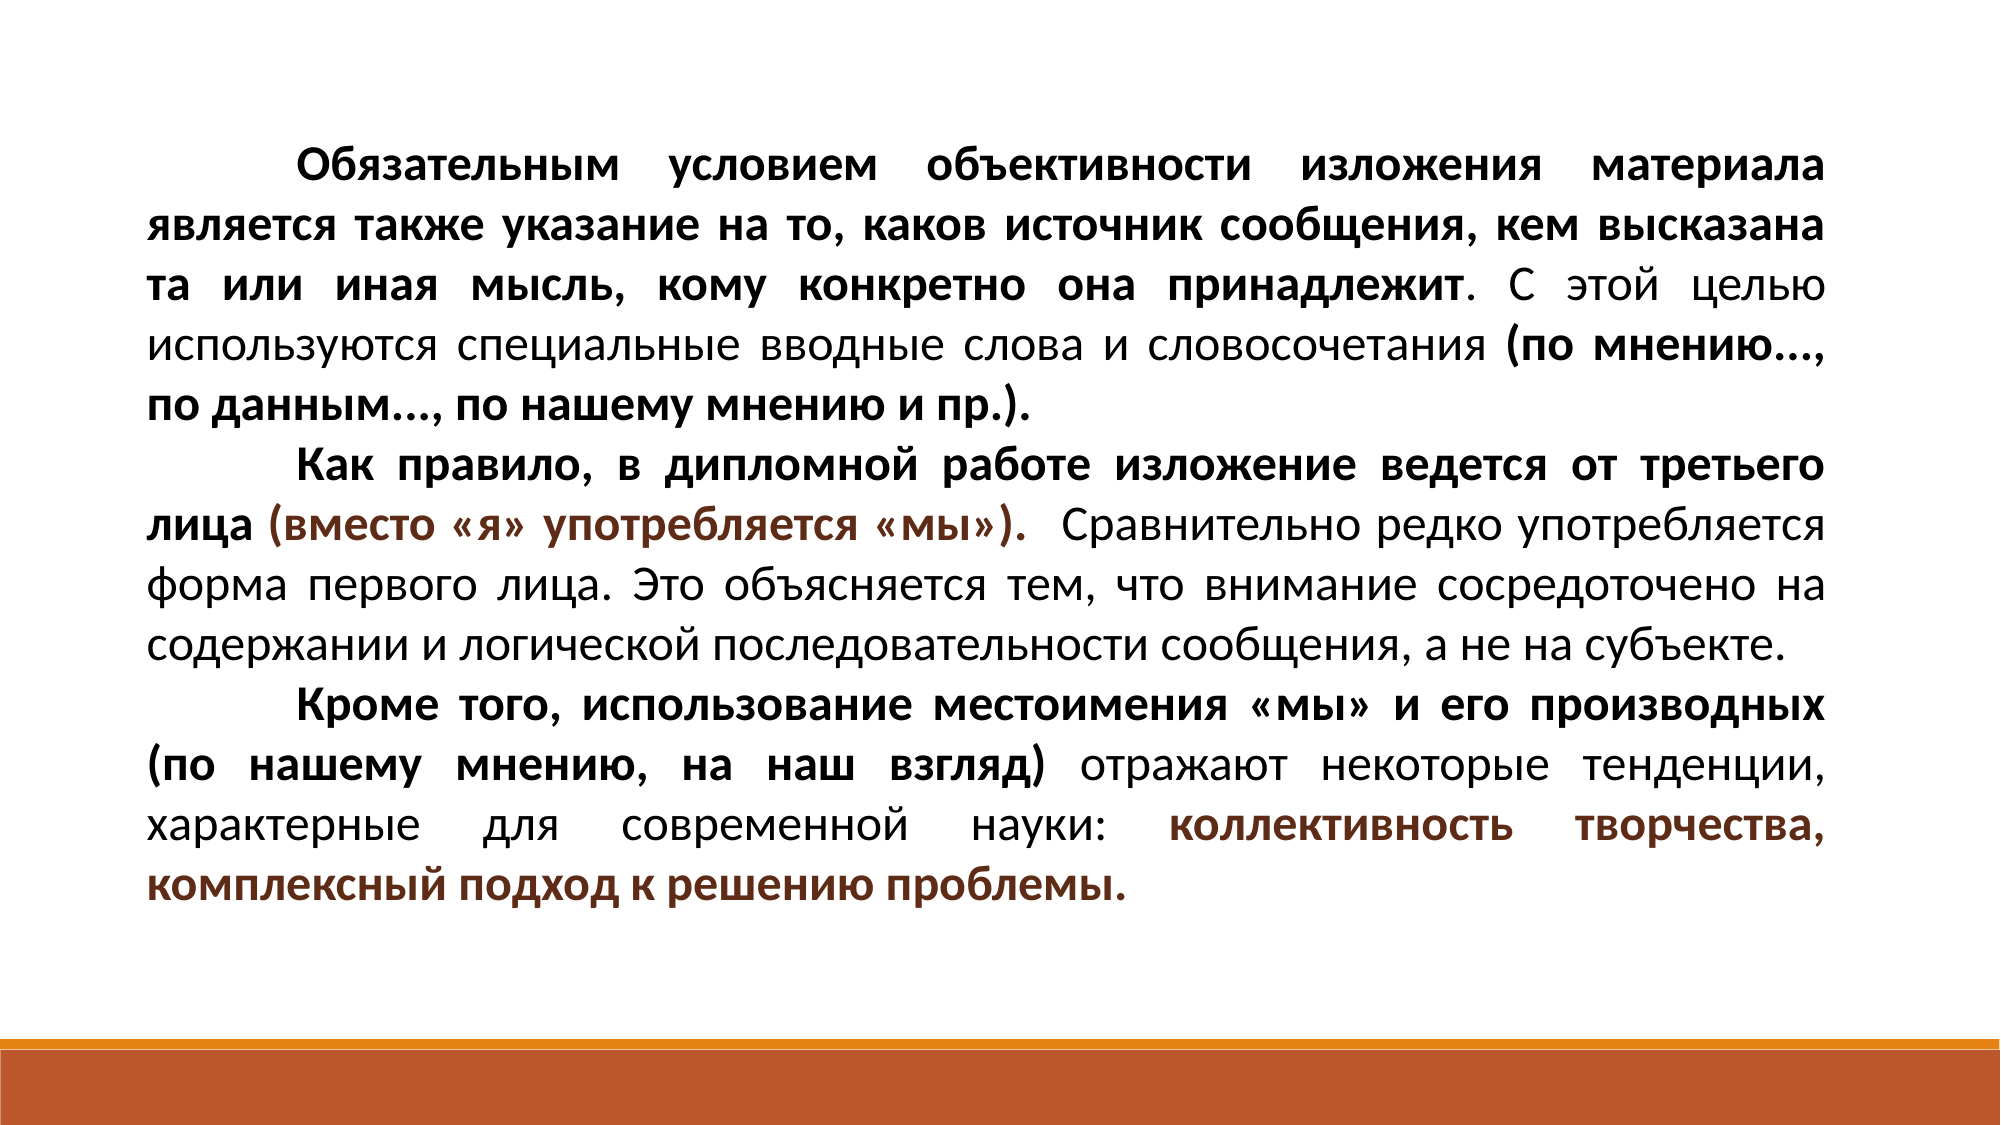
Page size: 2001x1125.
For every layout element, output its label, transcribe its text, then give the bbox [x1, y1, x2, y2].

text_box Обязательным условием объективности изложения материала является также указание на то, каков источник сообщения, кем высказана та или иная мысль, кому конкретно она принадлежит. С этой целью используются специальные вводные слова и словосочетания (по мнению..., по данным..., по нашему мнению и пр.). Как правило, в дипломной работе изложение ведется от третьего лица (вместо «я» употребляется «мы»). Сравнительно редко употребляется форма первого лица. Это объясняется тем, что внимание сосредоточено на содержании и логической последовательности сообщения, а не на субъекте. Кроме того, использование местоимения «мы» и его производных (по нашему мнению, на наш взгляд) отражают некоторые тенденции, характерные для современной науки: коллективность творчества, комплексный подход к решению проблемы. [131, 123, 1841, 918]
